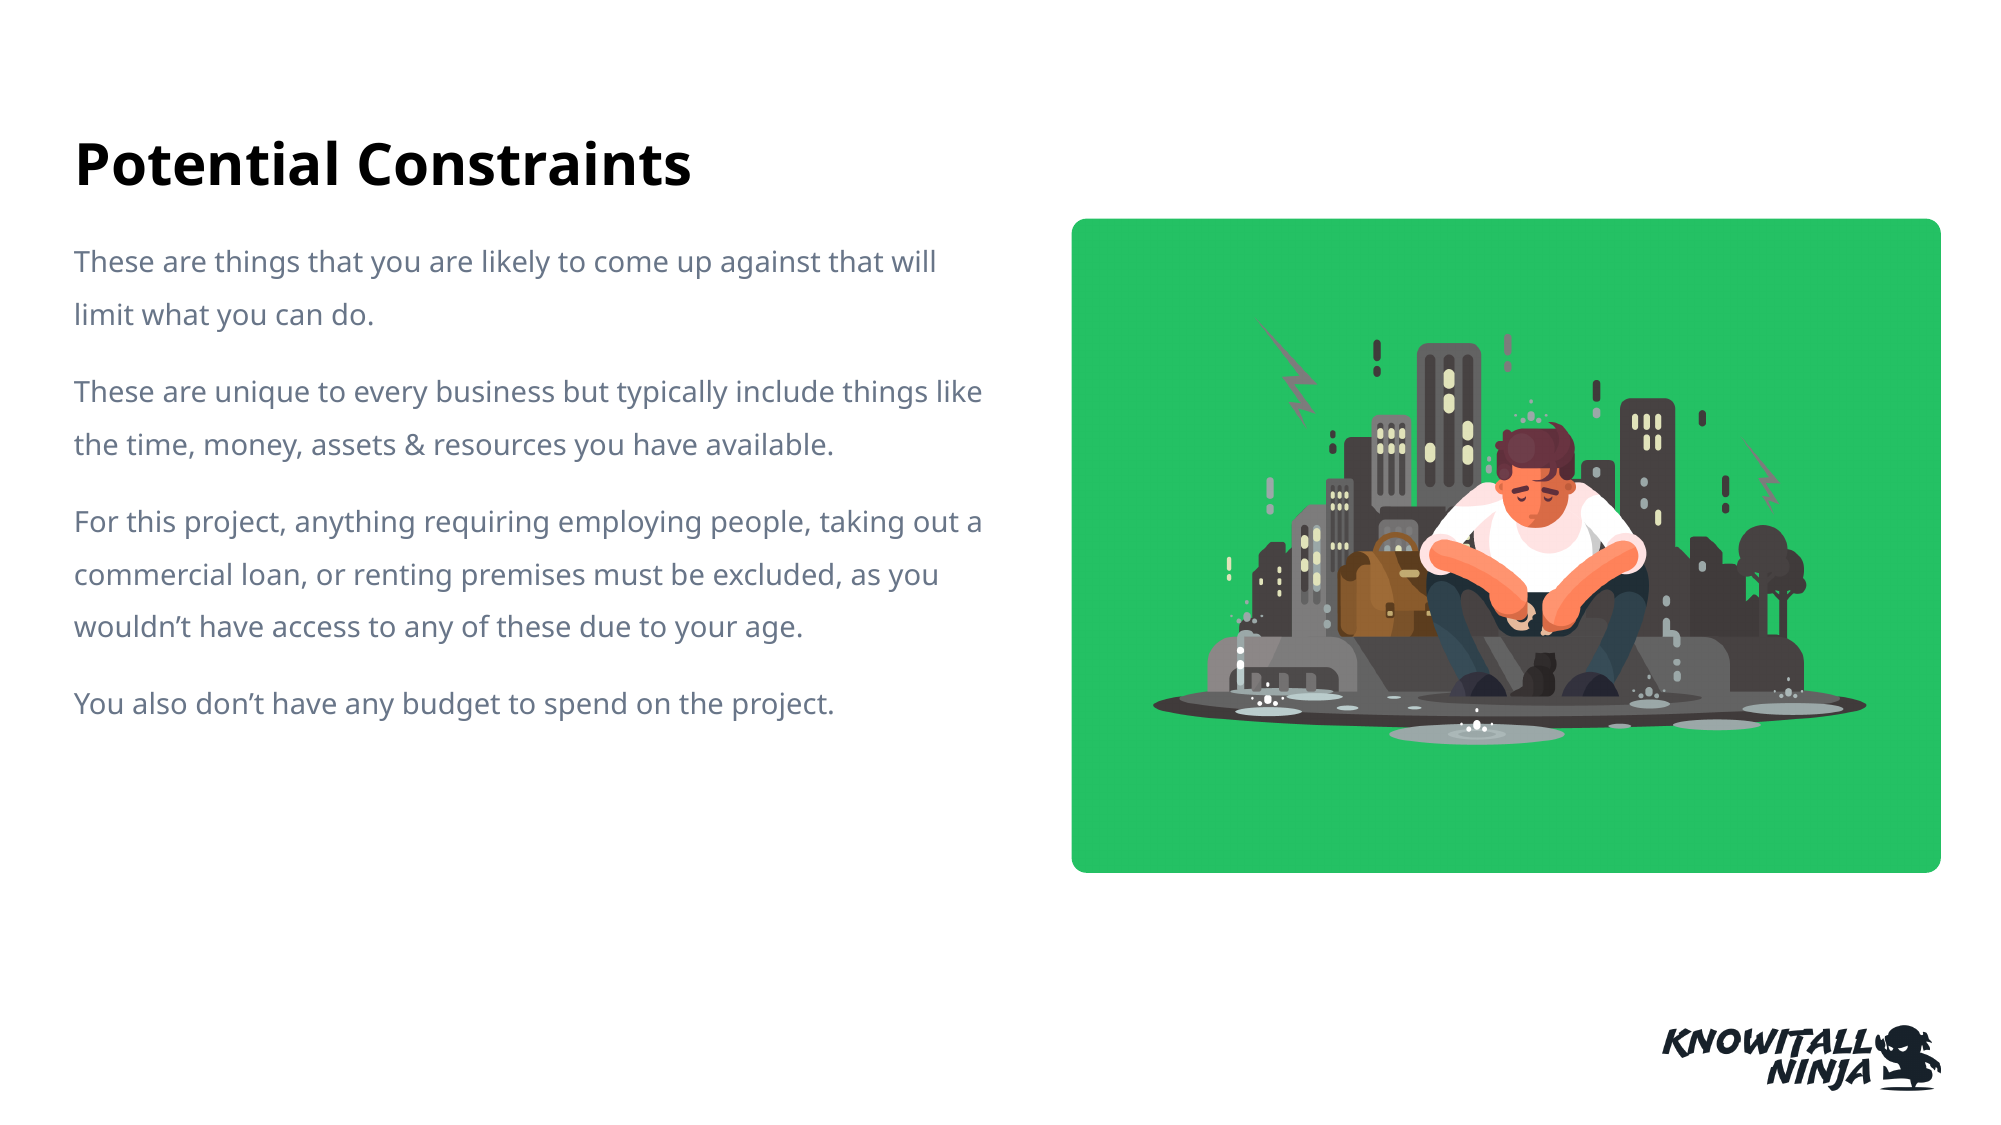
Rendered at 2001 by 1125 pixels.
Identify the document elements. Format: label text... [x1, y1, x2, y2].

title Potential Constraints [59, 117, 1000, 206]
list These are things that you are likely to come up against that will limit what you can do. These are unique to every business but typically include things like the time, money, assets & resources you have available. For this project, anything requiring employing people, taking out a commercial loan, or renting premises must be excluded, as you wouldn’t have access to any of these due to your age. You also don’t have any budget to spend on the project. [59, 218, 1000, 1091]
picture [1662, 1025, 1941, 1091]
picture [1071, 218, 1942, 874]
